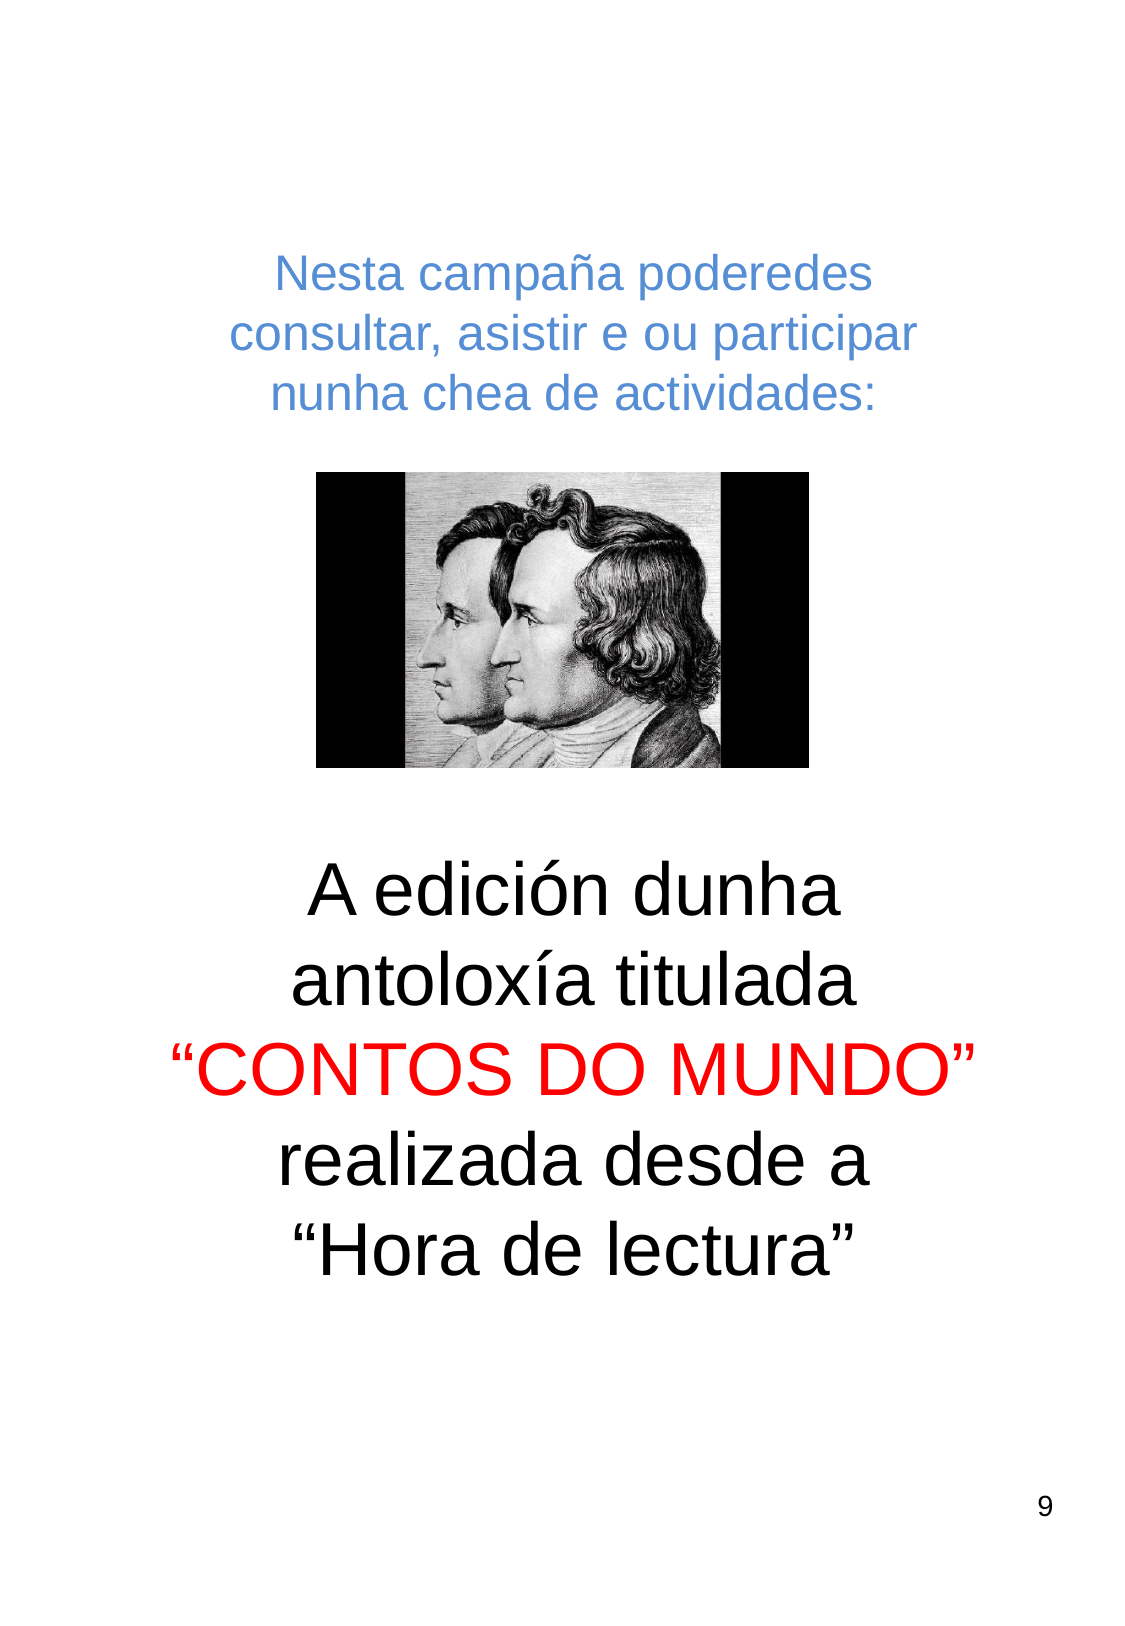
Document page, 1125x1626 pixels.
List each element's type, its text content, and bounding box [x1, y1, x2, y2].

text_box Nesta campaña poderedes consultar, asistir e ou participar nunha chea de actividades: A edición dunha antoloxía titulada “CONTOS DO MUNDO” realizada desde a “Hora de lectura” [152, 74, 997, 1457]
picture [316, 472, 809, 769]
slide_number 9 [806, 1479, 1069, 1593]
